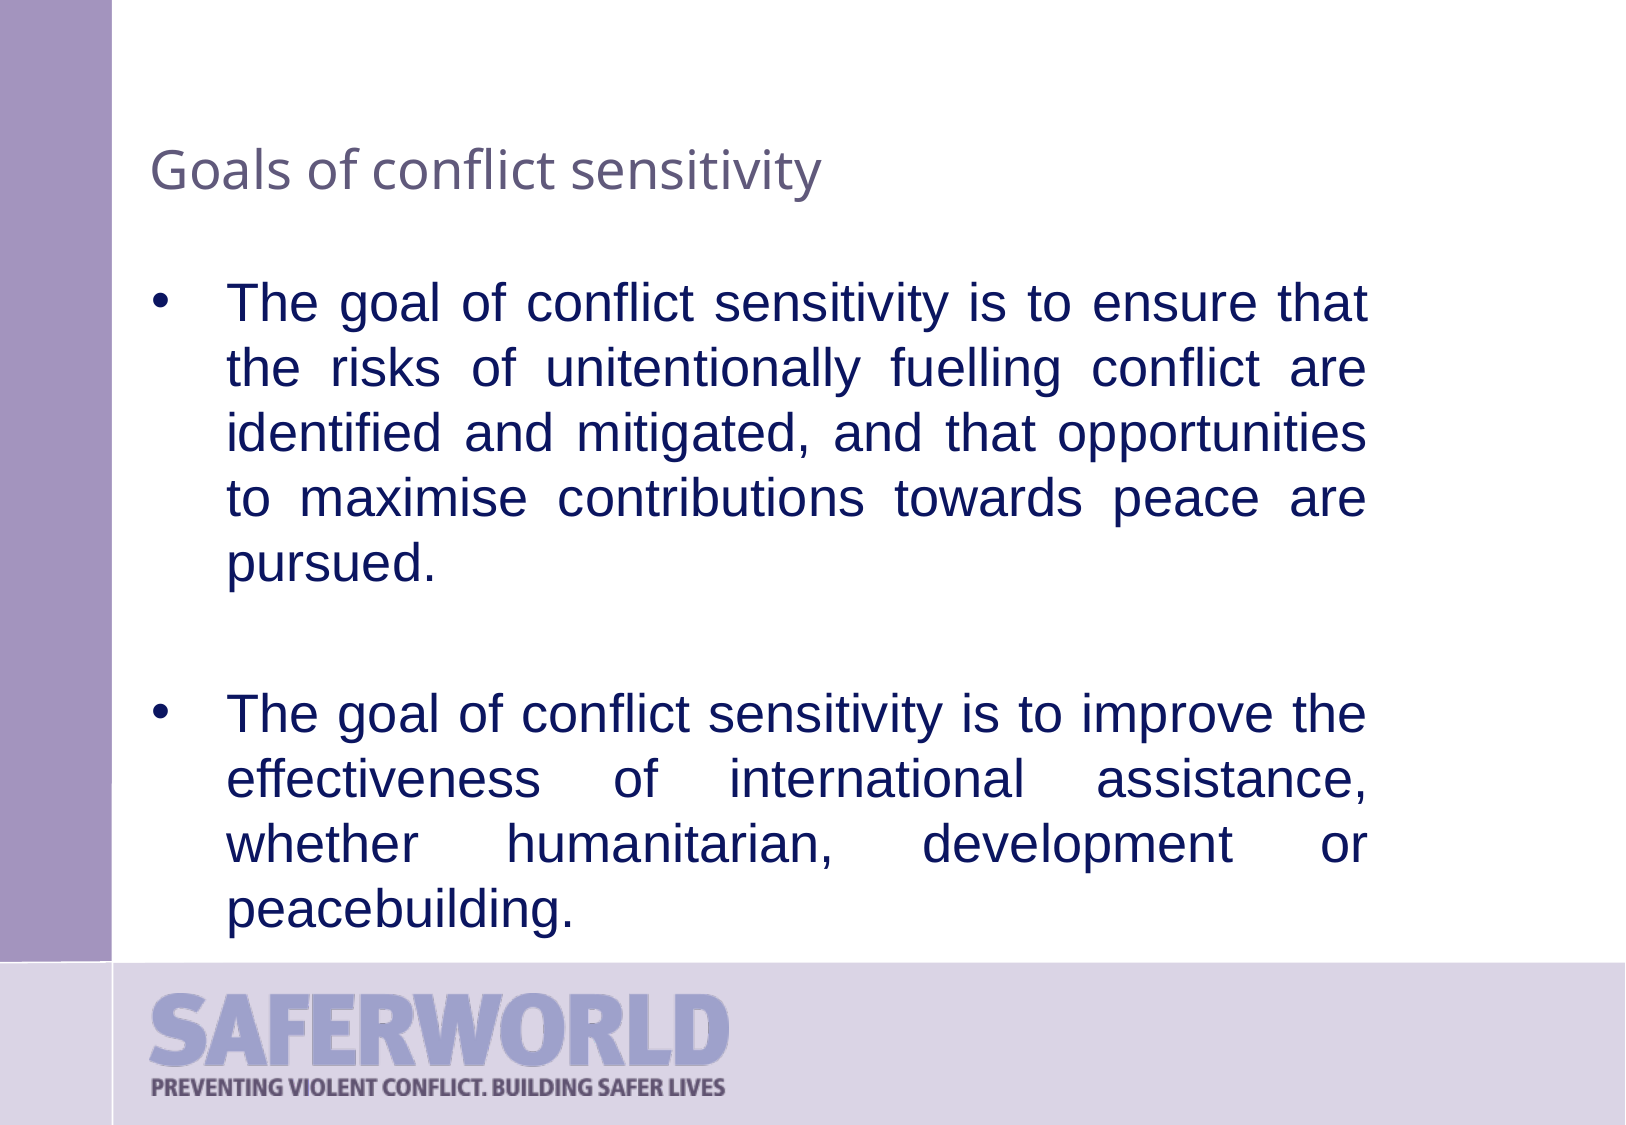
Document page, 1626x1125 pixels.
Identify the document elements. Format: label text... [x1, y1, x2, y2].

title Goals of conflict sensitivity [149, 62, 1369, 200]
list The goal of conflict sensitivity is to ensure that the risks of unitentionally fuelling conflict are identified and mitigated, and that opportunities to maximise contributions towards peace are pursued. The goal of conflict sensitivity is to improve the effectiveness of international assistance, whether humanitarian, development or peacebuilding. [151, 267, 1370, 942]
picture [149, 993, 729, 1096]
